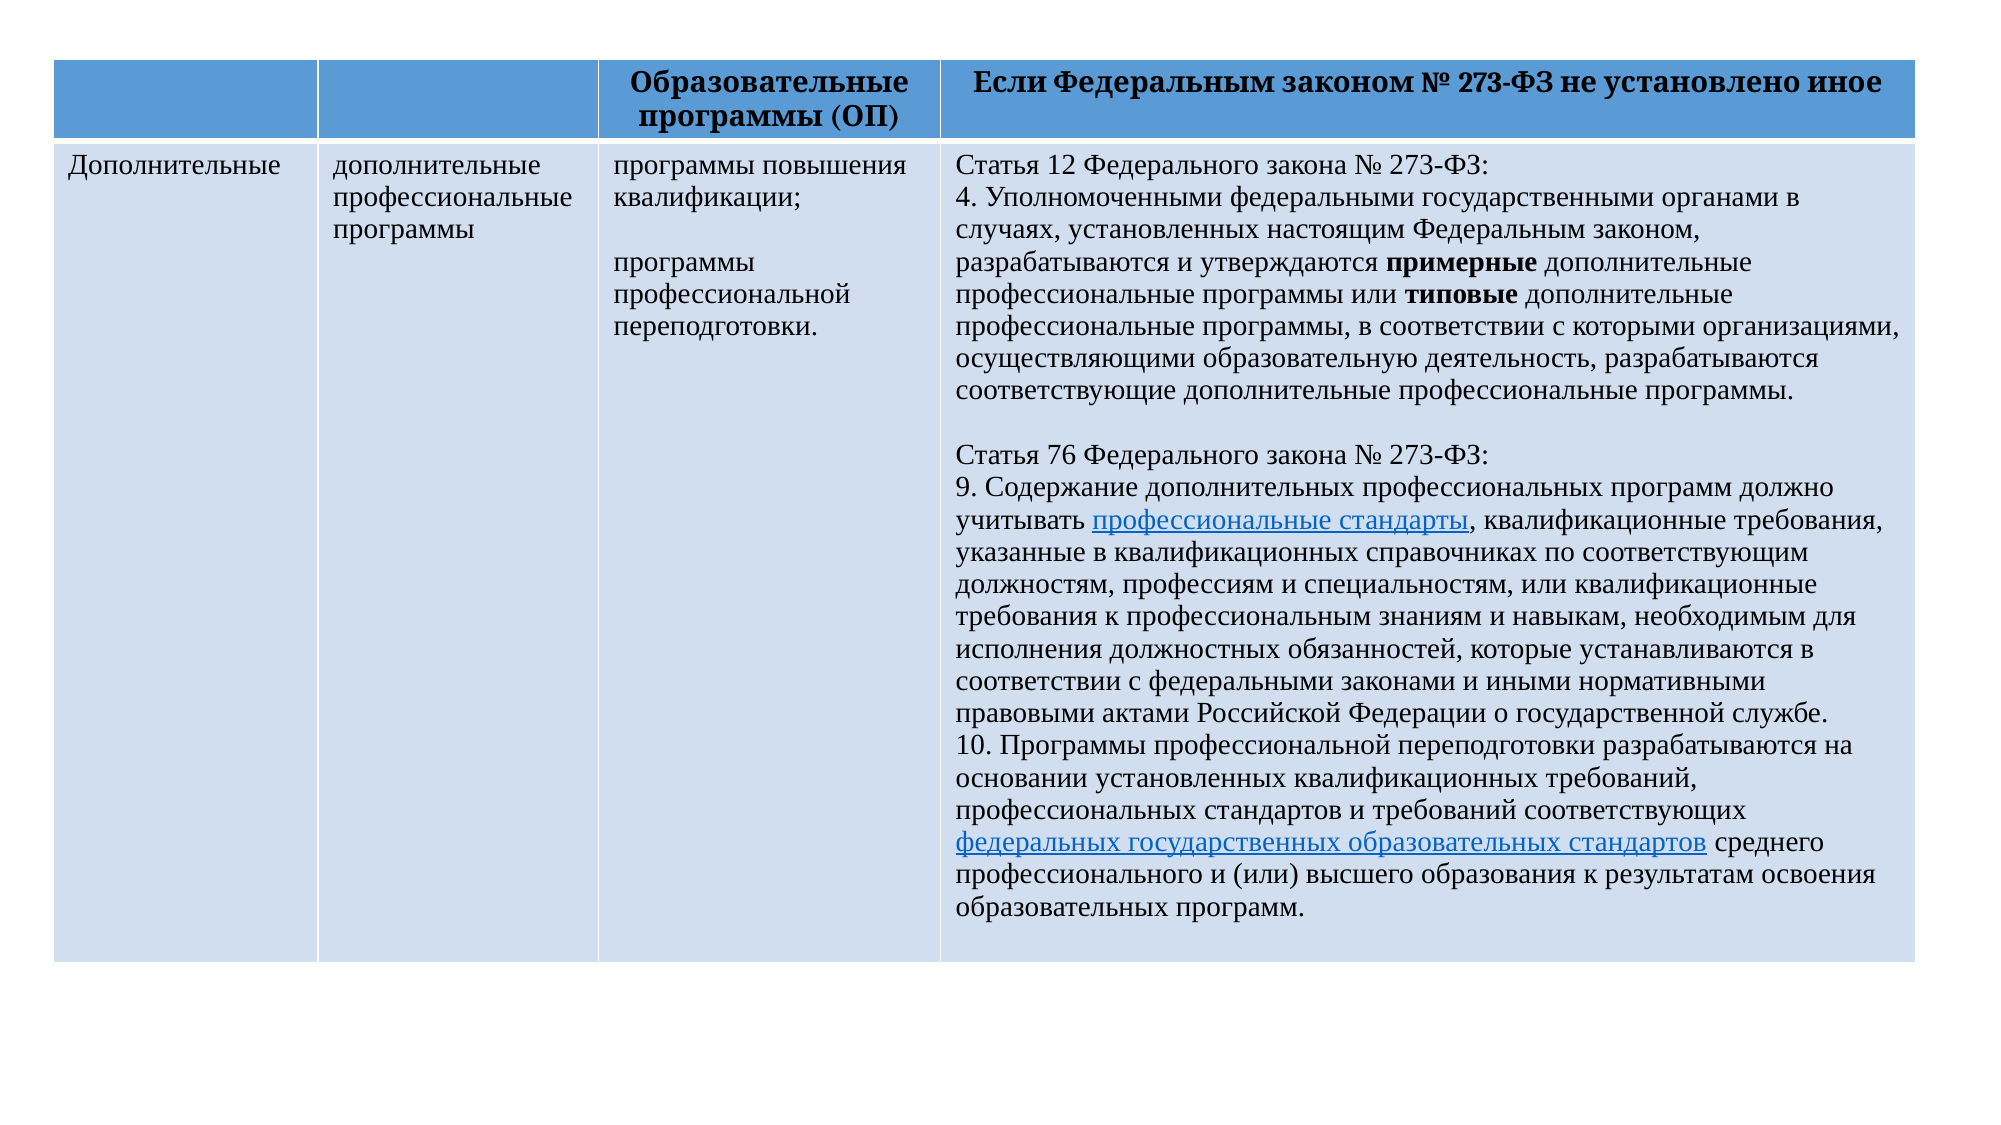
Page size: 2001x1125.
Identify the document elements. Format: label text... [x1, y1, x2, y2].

table_cell Статья 12 Федерального закона № 273-ФЗ: 4. Уполномоченными федеральными государственными органами в случаях, установленных настоящим Федеральным законом, разрабатываются и утверждаются примерные дополнительные профессиональные программы или типовые дополнительные профессиональные программы, в соответствии с которыми организациями, осуществляющими образовательную деятельность, разрабатываются соответствующие дополнительные профессиональные программы. Статья 76 Федерального закона № 273-ФЗ: 9. Содержание дополнительных профессиональных программ должно учитывать профессиональные стандарты, квалификационные требования, указанные в квалификационных справочниках по соответствующим должностям, профессиям и специальностям, или квалификационные требования к профессиональным знаниям и навыкам, необходимым для исполнения должностных обязанностей, которые устанавливаются в соответствии с федеральными законами и иными нормативными правовыми актами Российской Федерации о государственной службе. 10. Программы профессиональной переподготовки разрабатываются на основании установленных квалификационных требований, профессиональных стандартов и требований соответствующих федеральных государственных образовательных стандартов среднего профессионального и (или) высшего образования к результатам освоения образовательных программ. [941, 144, 1915, 962]
table_header Если Федеральным законом № 273-ФЗ не установлено иное [941, 60, 1915, 138]
table_cell Дополнительные [54, 144, 317, 962]
table_cell дополнительные профессиональные программы [319, 144, 598, 962]
table_header [319, 60, 598, 138]
table_header [54, 60, 317, 138]
table_cell программы повышения квалификации; программы профессиональной переподготовки. [599, 144, 940, 962]
table_header Образовательные программы (ОП) [599, 60, 940, 138]
